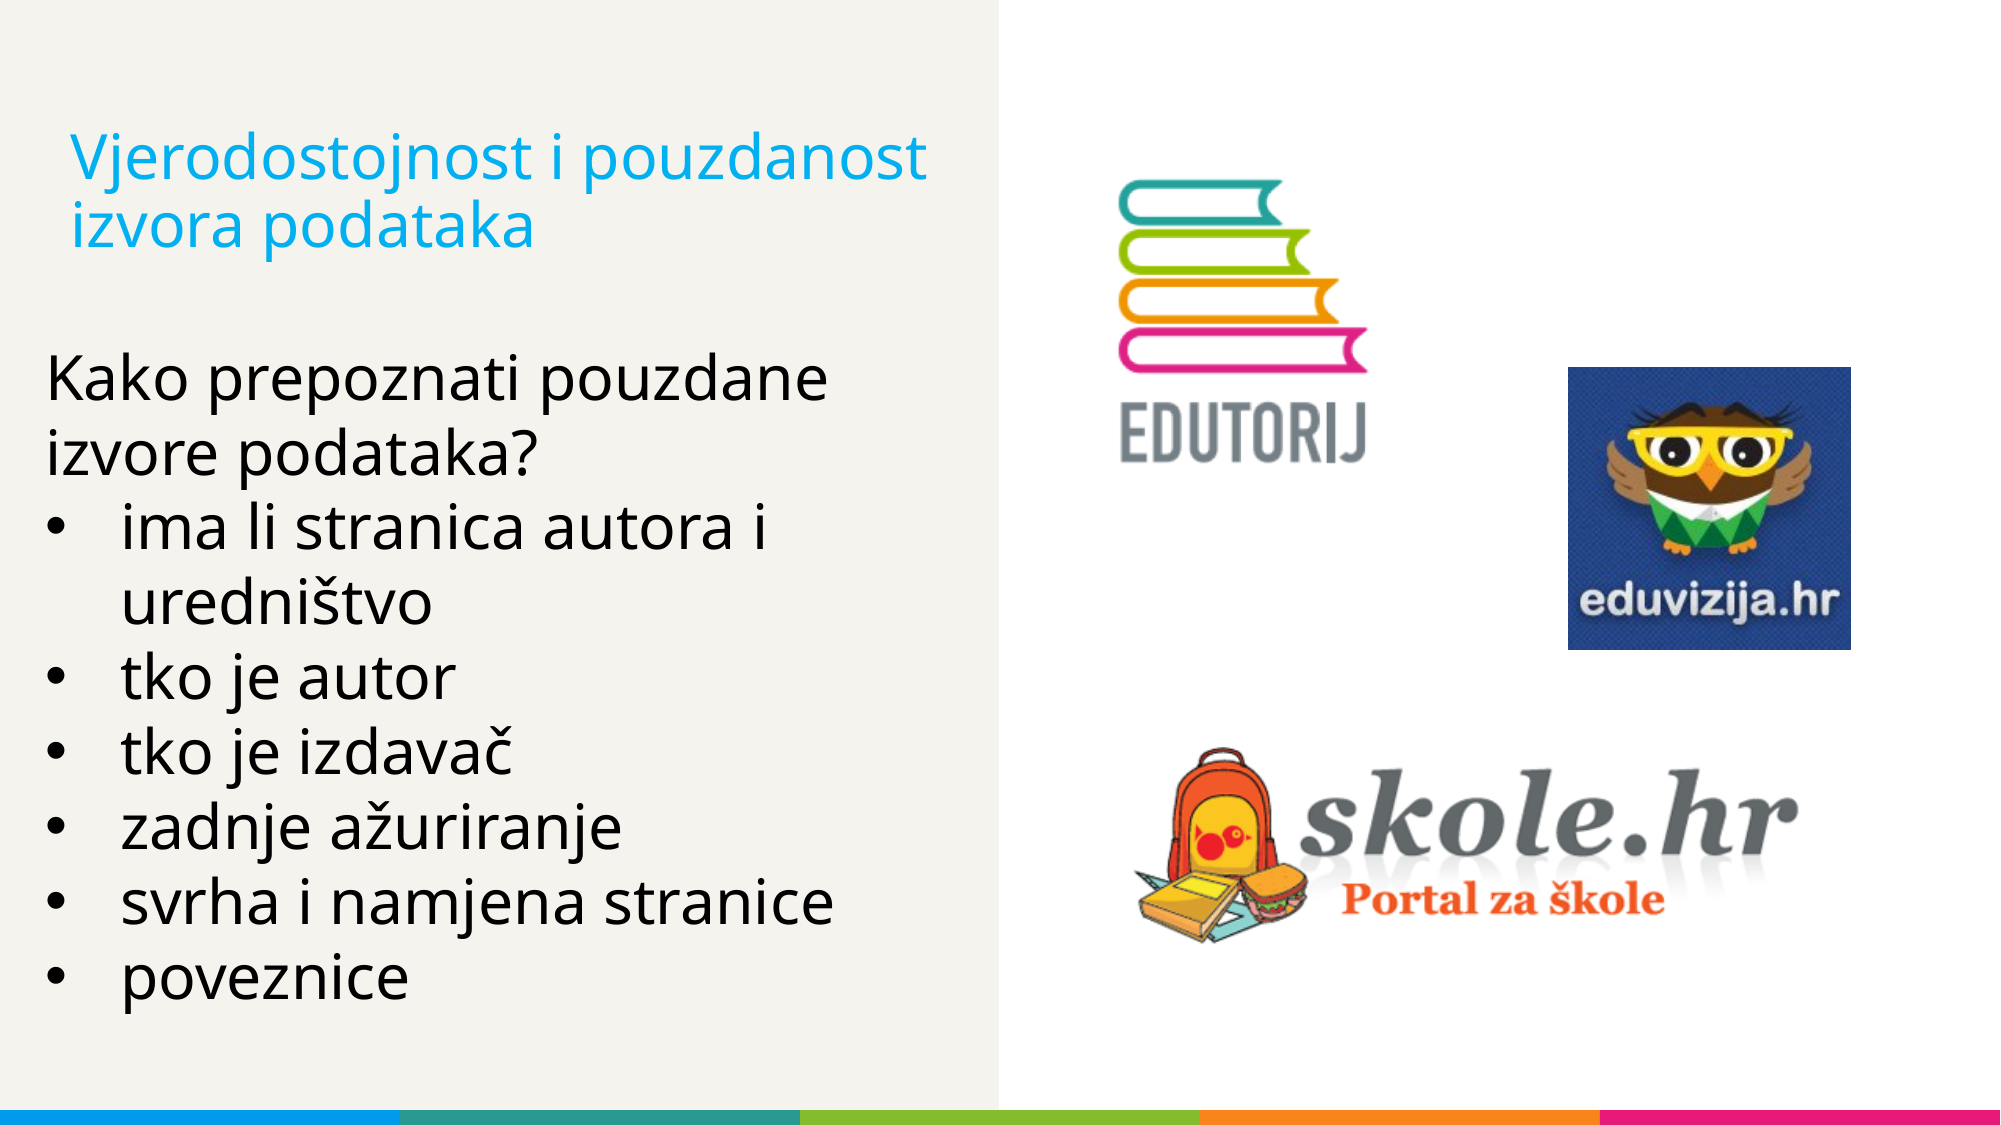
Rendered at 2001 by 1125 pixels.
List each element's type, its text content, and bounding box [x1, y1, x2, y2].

picture [1568, 367, 1851, 650]
picture [1115, 724, 1819, 968]
picture [1070, 116, 1421, 515]
title Vjerodostojnost i pouzdanost izvora podataka [55, 64, 947, 269]
list Kako prepoznati pouzdane izvore podataka? ima li stranica autora i uredništvo tko je autor tko je izdavač zadnje ažuriranje svrha i namjena stranice poveznice [18, 310, 984, 1040]
